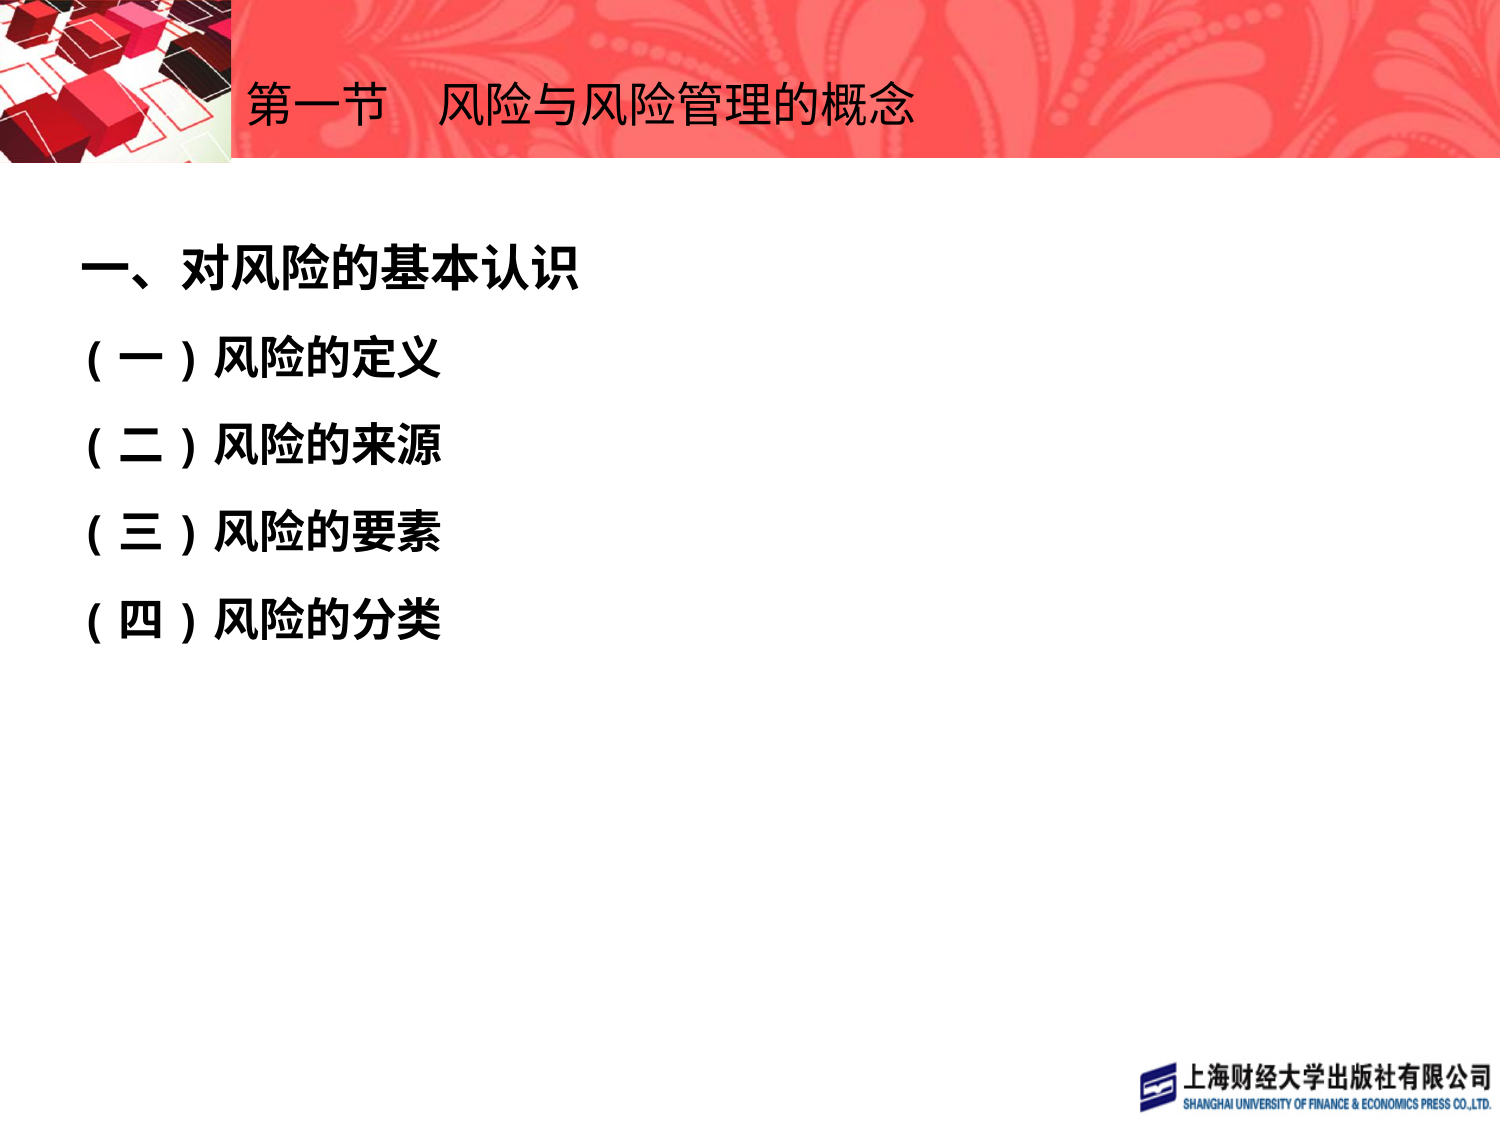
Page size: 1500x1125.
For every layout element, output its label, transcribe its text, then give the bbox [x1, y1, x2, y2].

title 第一节 风险与风险管理的概念 [230, 45, 1461, 161]
picture [1139, 1058, 1495, 1118]
list 一、对风险的基本认识 (一)风险的定义 (二)风险的来源 (三)风险的要素 (四)风险的分类 [64, 208, 1425, 1047]
